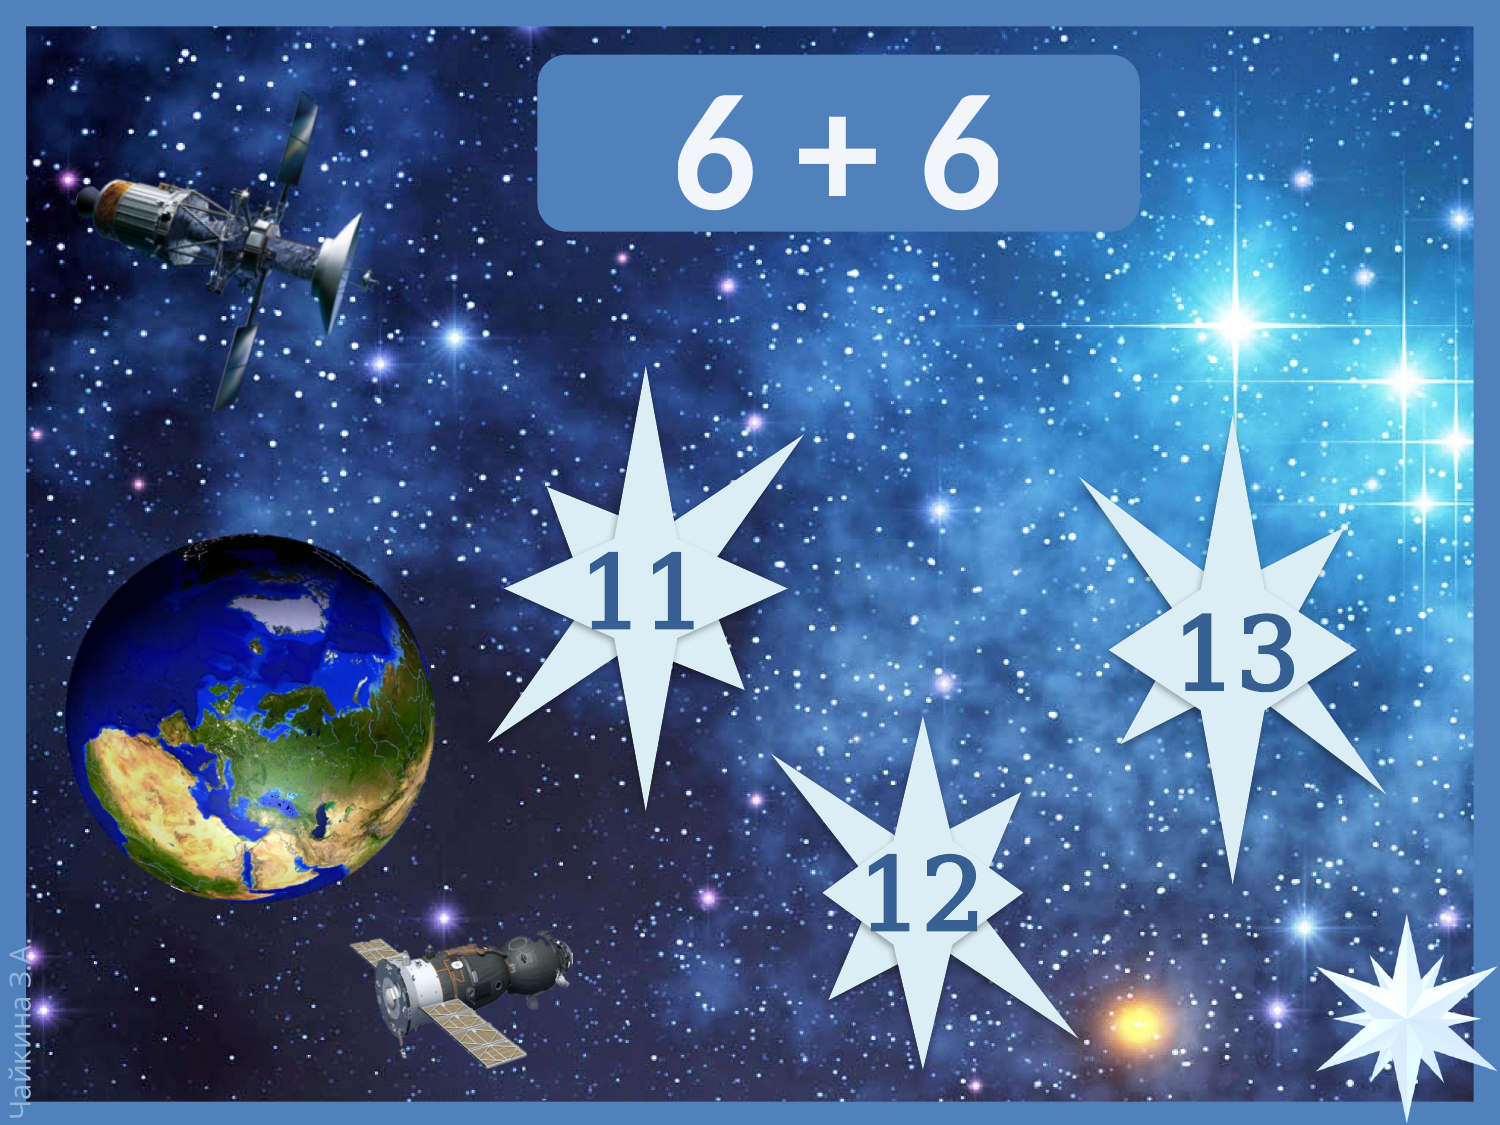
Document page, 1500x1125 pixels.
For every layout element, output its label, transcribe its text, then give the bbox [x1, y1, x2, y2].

picture [1, 27, 1499, 1125]
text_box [715, 715, 1135, 1070]
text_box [1076, 414, 1389, 885]
text_box 6 + 6 [535, 52, 1142, 234]
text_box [424, 365, 867, 812]
